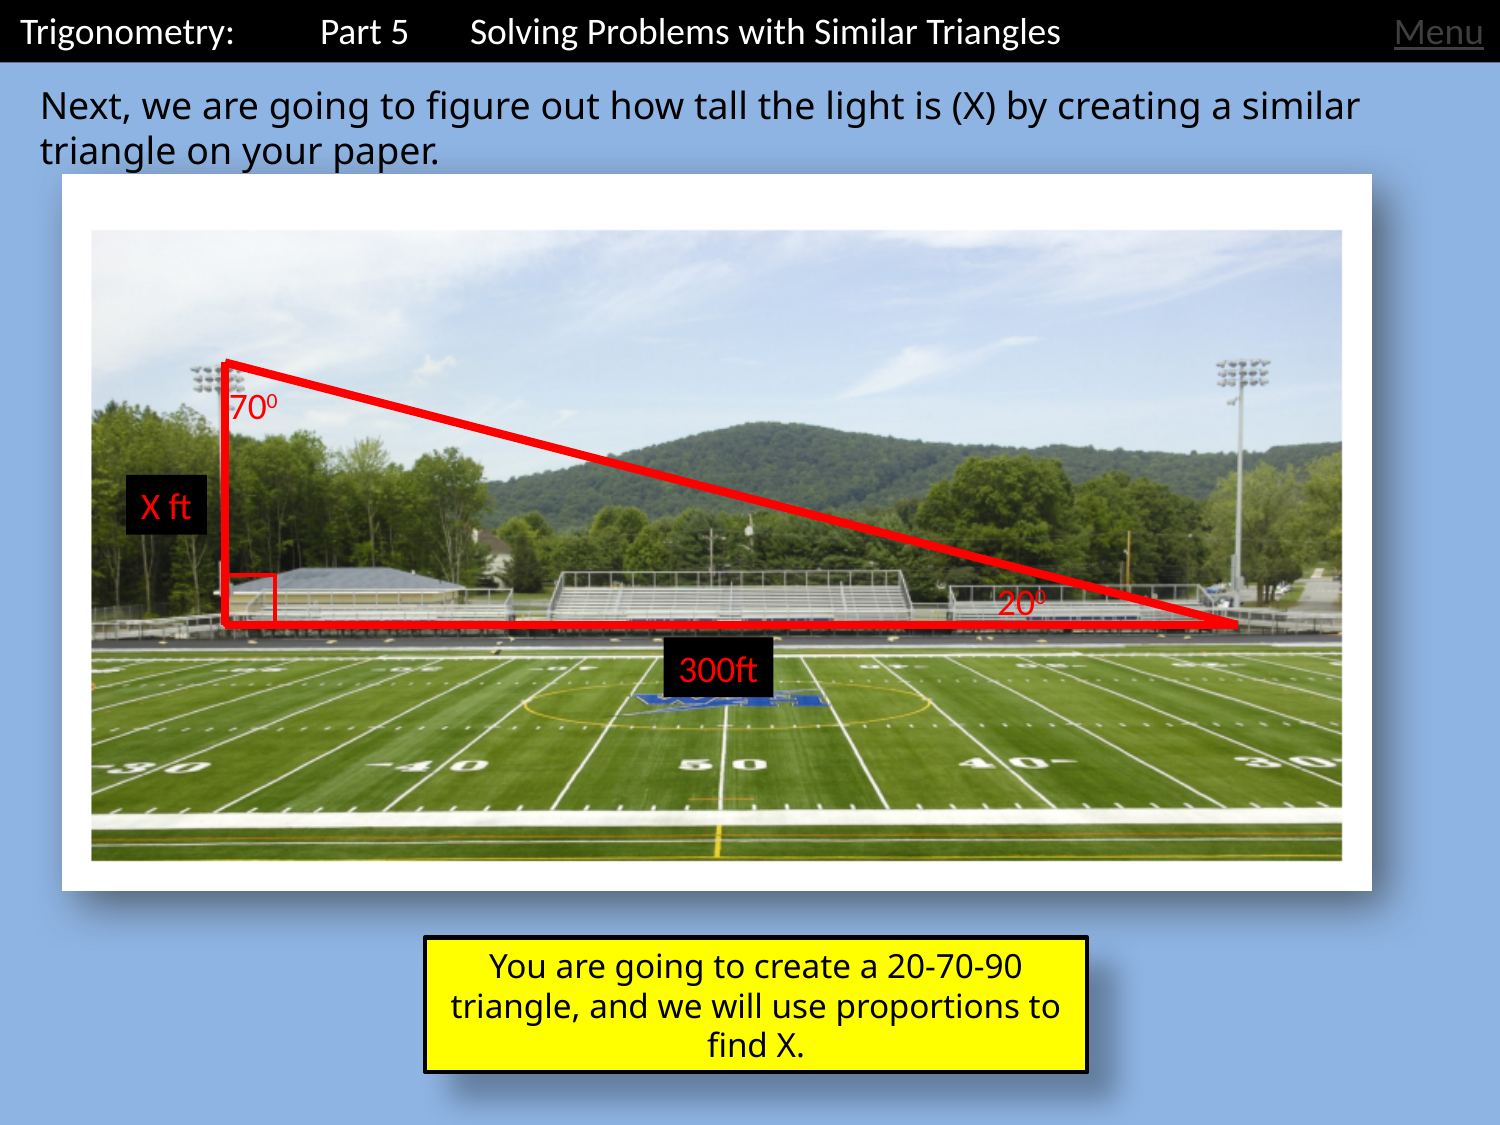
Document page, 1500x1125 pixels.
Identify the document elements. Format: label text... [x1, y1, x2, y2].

text_box Trigonometry: Part 5 Solving Problems with Similar Triangles [5, 0, 1086, 105]
text_box [0, 0, 5, 64]
text_box [1086, 0, 1500, 64]
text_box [224, 362, 1238, 626]
picture [62, 174, 1372, 891]
text_box Next, we are going to figure out how tall the light is (X) by creating a similar triangle on your paper. [24, 74, 1475, 225]
text_box Menu [1379, 0, 1500, 60]
text_box You are going to create a 20-70-90 triangle, and we will use proportions to find X. [424, 937, 1088, 1072]
